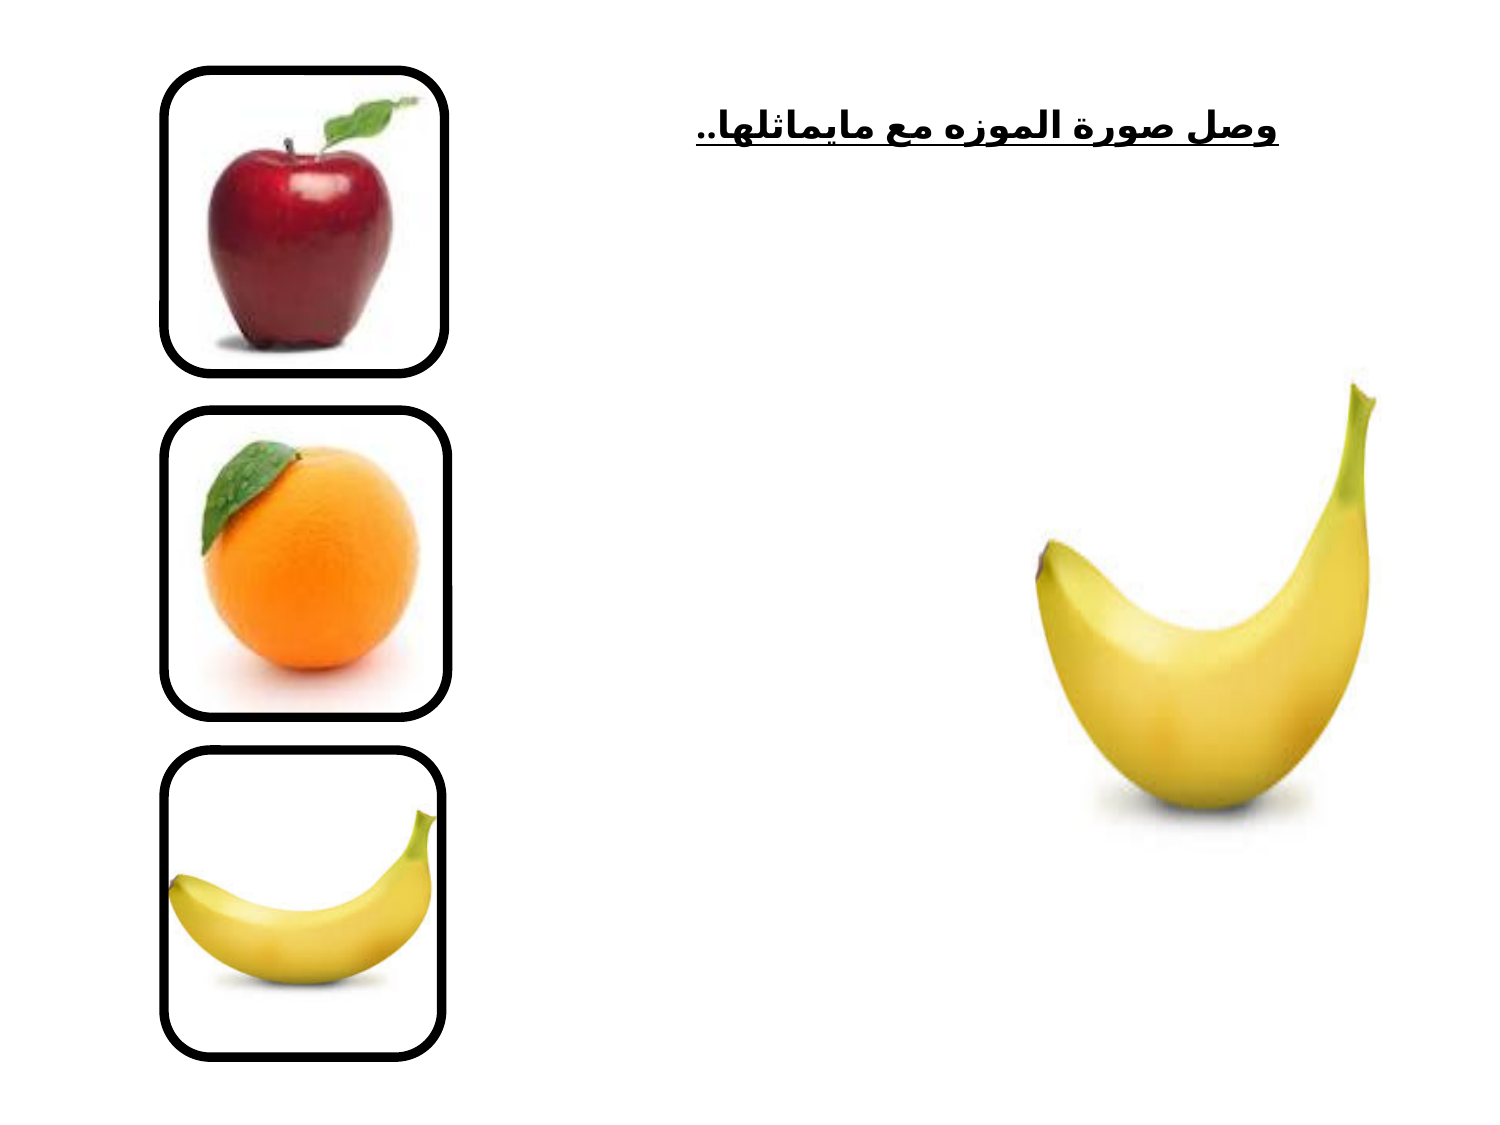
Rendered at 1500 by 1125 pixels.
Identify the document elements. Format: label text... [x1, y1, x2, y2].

text_box وصل صورة الموزه مع مايماثلها.. [680, 93, 1294, 154]
picture [163, 409, 448, 718]
picture [163, 749, 442, 1058]
picture [163, 70, 445, 374]
picture [1031, 234, 1384, 991]
